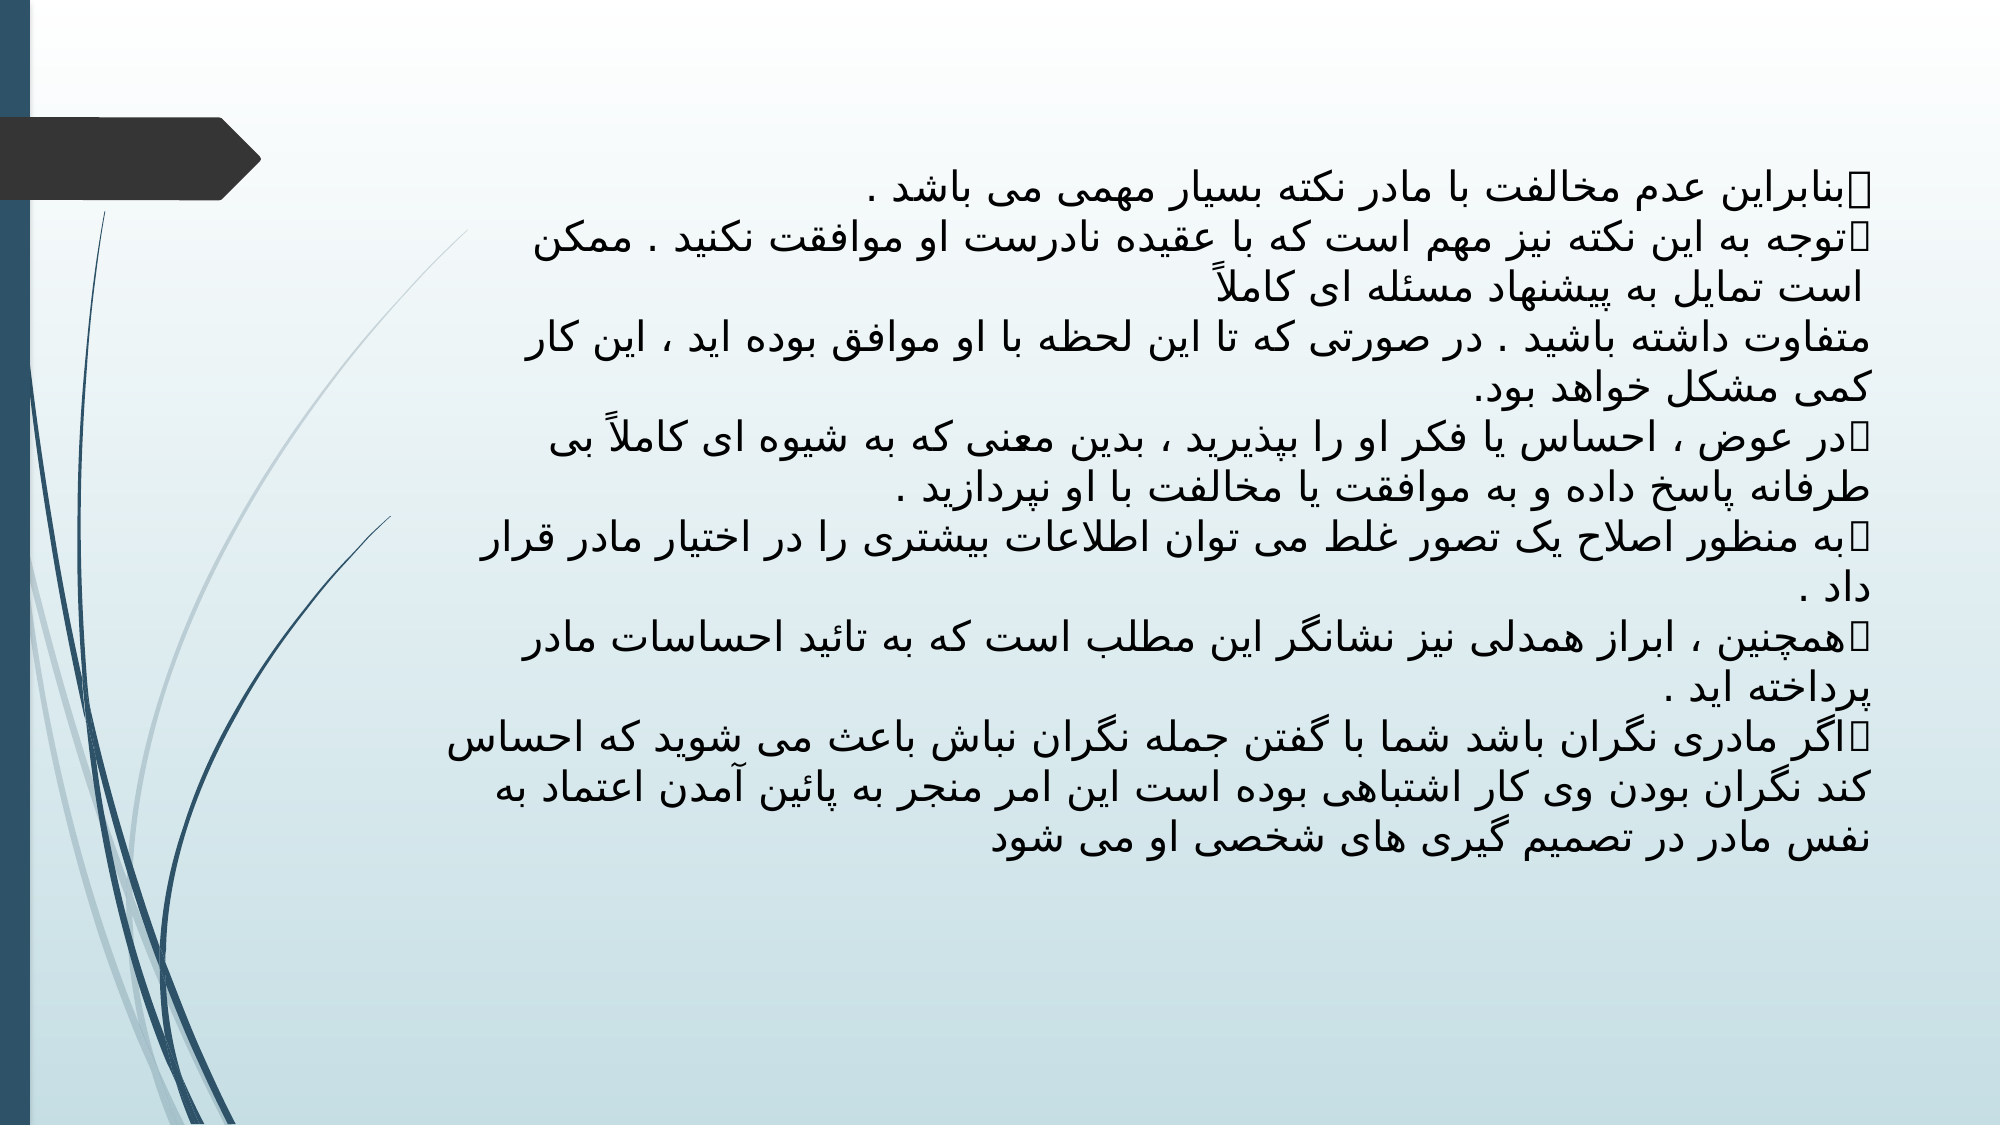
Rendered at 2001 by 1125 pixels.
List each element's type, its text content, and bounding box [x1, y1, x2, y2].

title بنابراین عدم مخالفت با مادر نکته بسیار مهمی می باشد . توجه به این نکته نیز مهم است که با عقیده نادرست او موافقت نکنید . ممکن است تمایل به پیشنهاد مسئله ای کاملاً متفاوت داشته باشید . در صورتی که تا این لحظه با او موافق بوده اید ، این کار کمی مشکل خواهد بود. در عوض ، احساس یا فکر او را بپذیرید ، بدین معنی که به شیوه ای کاملاً بی طرفانه پاسخ داده و به موافقت یا مخالفت با او نپردازید . به منظور اصلاح یک تصور غلط می توان اطلاعات بیشتری را در اختیار مادر قرار داد . همچنین ، ابراز همدلی نیز نشانگر این مطلب است که به تائید احساسات مادر پرداخته اید . اگر مادری نگران باشد شما با گفتن جمله نگران نباش باعث می شوید که احساس کند نگران بودن وی کار اشتباهی بوده است این امر منجر به پائین آمدن اعتماد به نفس مادر در تصمیم گیری های شخصی او می شود [425, 102, 1888, 313]
